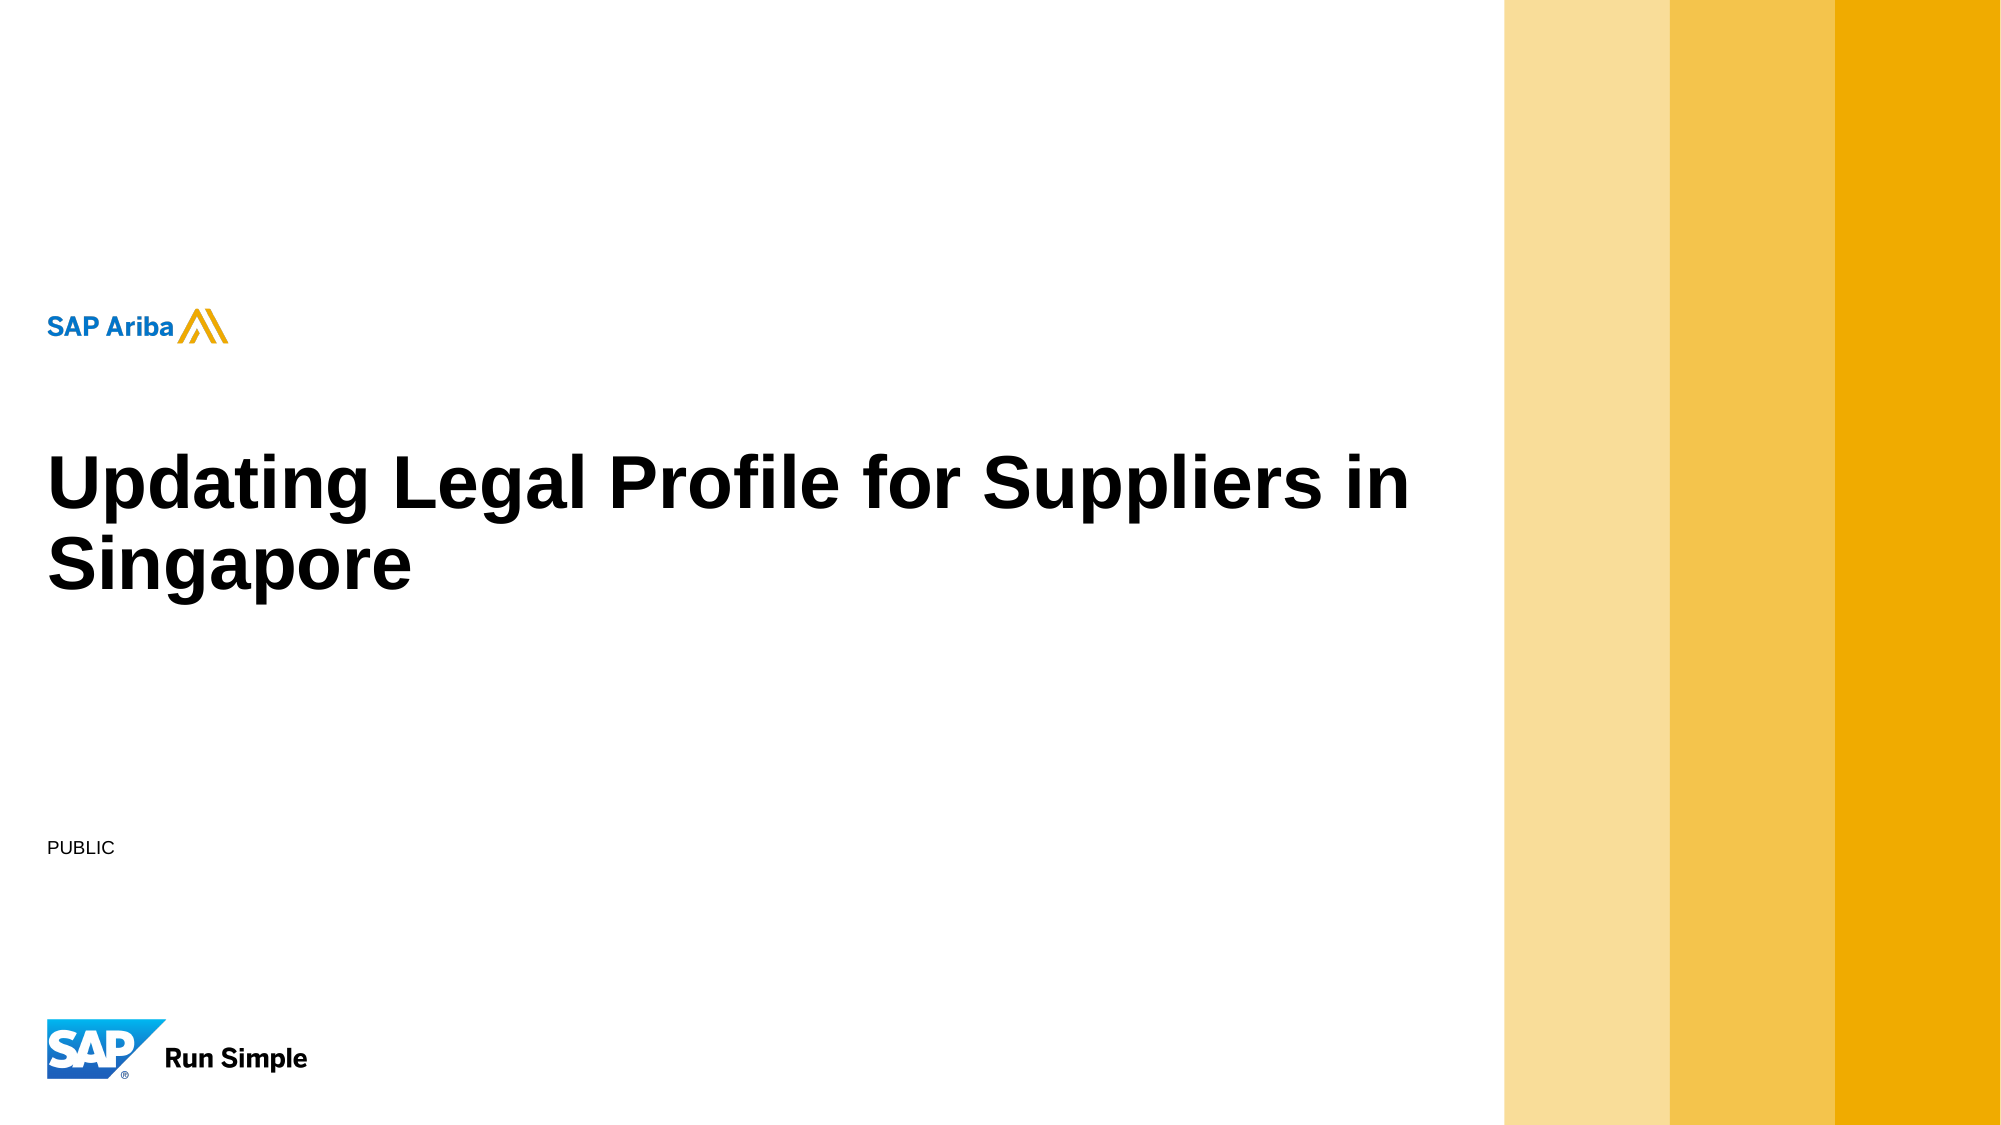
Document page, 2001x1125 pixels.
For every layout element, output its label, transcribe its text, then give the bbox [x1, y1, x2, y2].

picture [47, 1019, 307, 1079]
title Updating Legal Profile for Suppliers in Singapore [47, 443, 1458, 608]
picture [47, 308, 229, 344]
